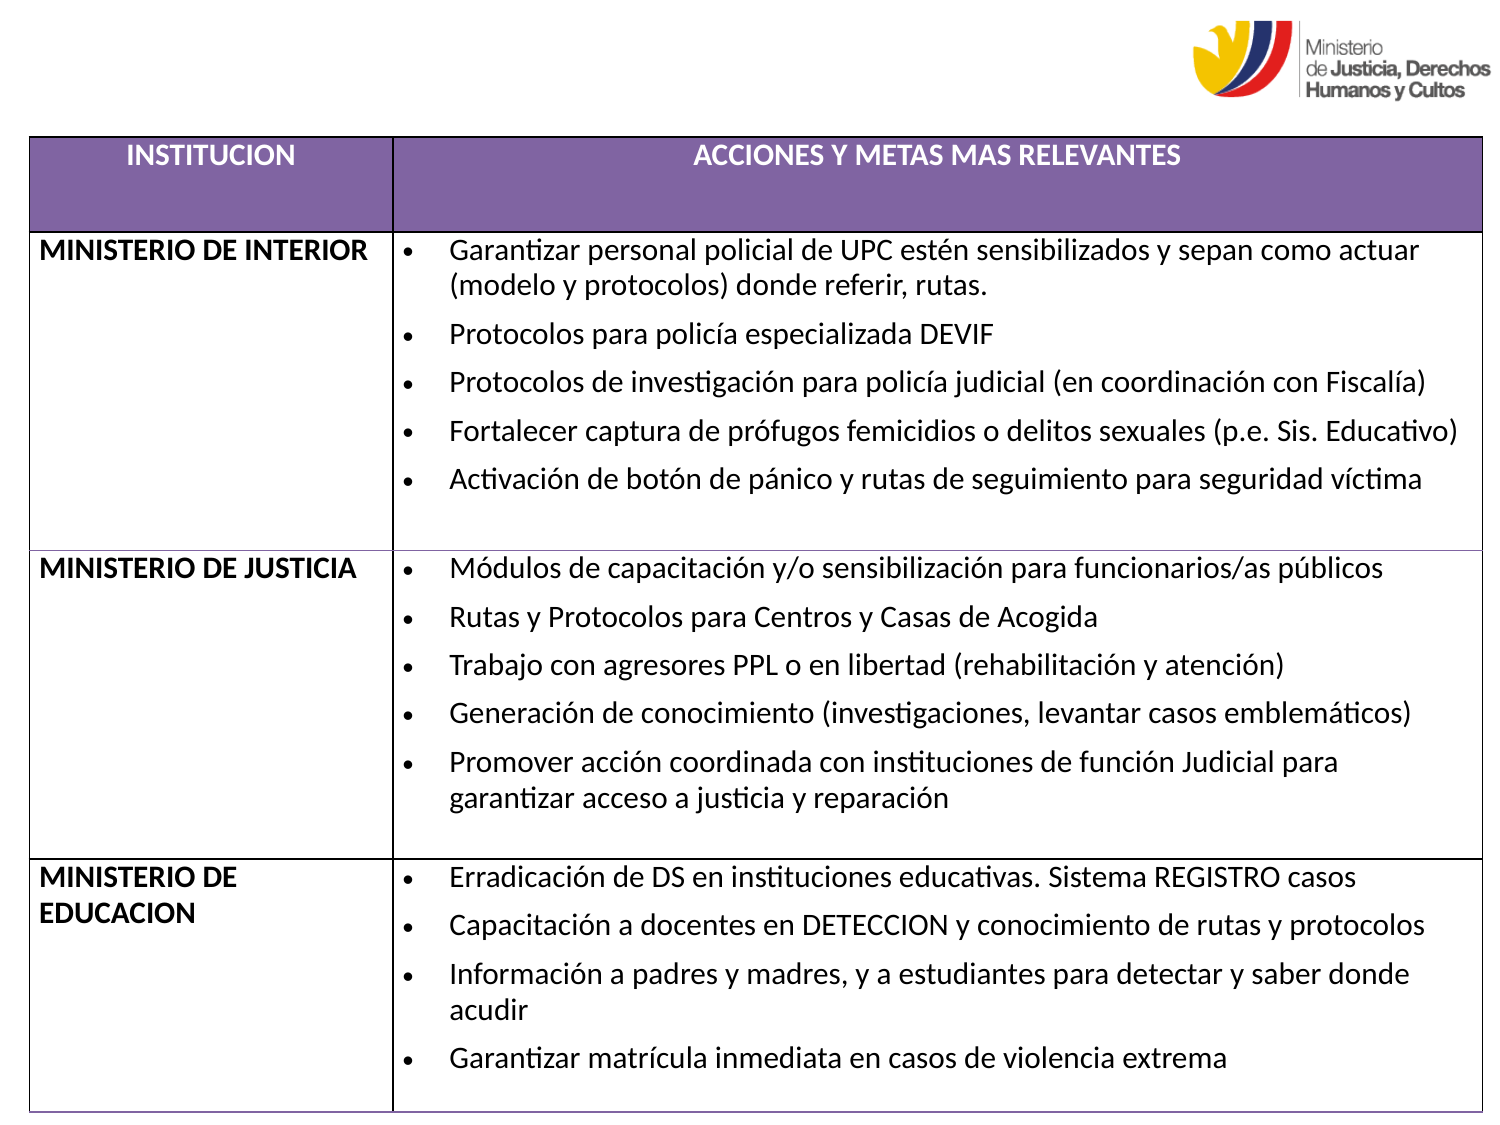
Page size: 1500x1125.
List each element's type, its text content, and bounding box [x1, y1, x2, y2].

table_cell MINISTERIO DE INTERIOR [30, 233, 392, 550]
table_cell MINISTERIO DE EDUCACION [30, 860, 392, 1111]
table_header INSTITUCION [30, 138, 392, 231]
picture [1186, 6, 1495, 118]
table_header ACCIONES Y METAS MAS RELEVANTES [394, 138, 1482, 231]
table_cell MINISTERIO DE JUSTICIA [30, 551, 392, 858]
table_cell Módulos de capacitación y/o sensibilización para funcionarios/as públicos Rutas y Protocolos para Centros y Casas de Acogida Trabajo con agresores PPL o en libertad (rehabilitación y atención) Generación de conocimiento (investigaciones, levantar casos emblemáticos) Promover acción coordinada con instituciones de función Judicial para garantizar acceso a justicia y reparación [394, 551, 1482, 858]
table_cell Garantizar personal policial de UPC estén sensibilizados y sepan como actuar (modelo y protocolos) donde referir, rutas. Protocolos para policía especializada DEVIF Protocolos de investigación para policía judicial (en coordinación con Fiscalía) Fortalecer captura de prófugos femicidios o delitos sexuales (p.e. Sis. Educativo) Activación de botón de pánico y rutas de seguimiento para seguridad víctima [394, 233, 1482, 550]
table_cell Erradicación de DS en instituciones educativas. Sistema REGISTRO casos Capacitación a docentes en DETECCION y conocimiento de rutas y protocolos Información a padres y madres, y a estudiantes para detectar y saber donde acudir Garantizar matrícula inmediata en casos de violencia extrema [394, 860, 1482, 1111]
